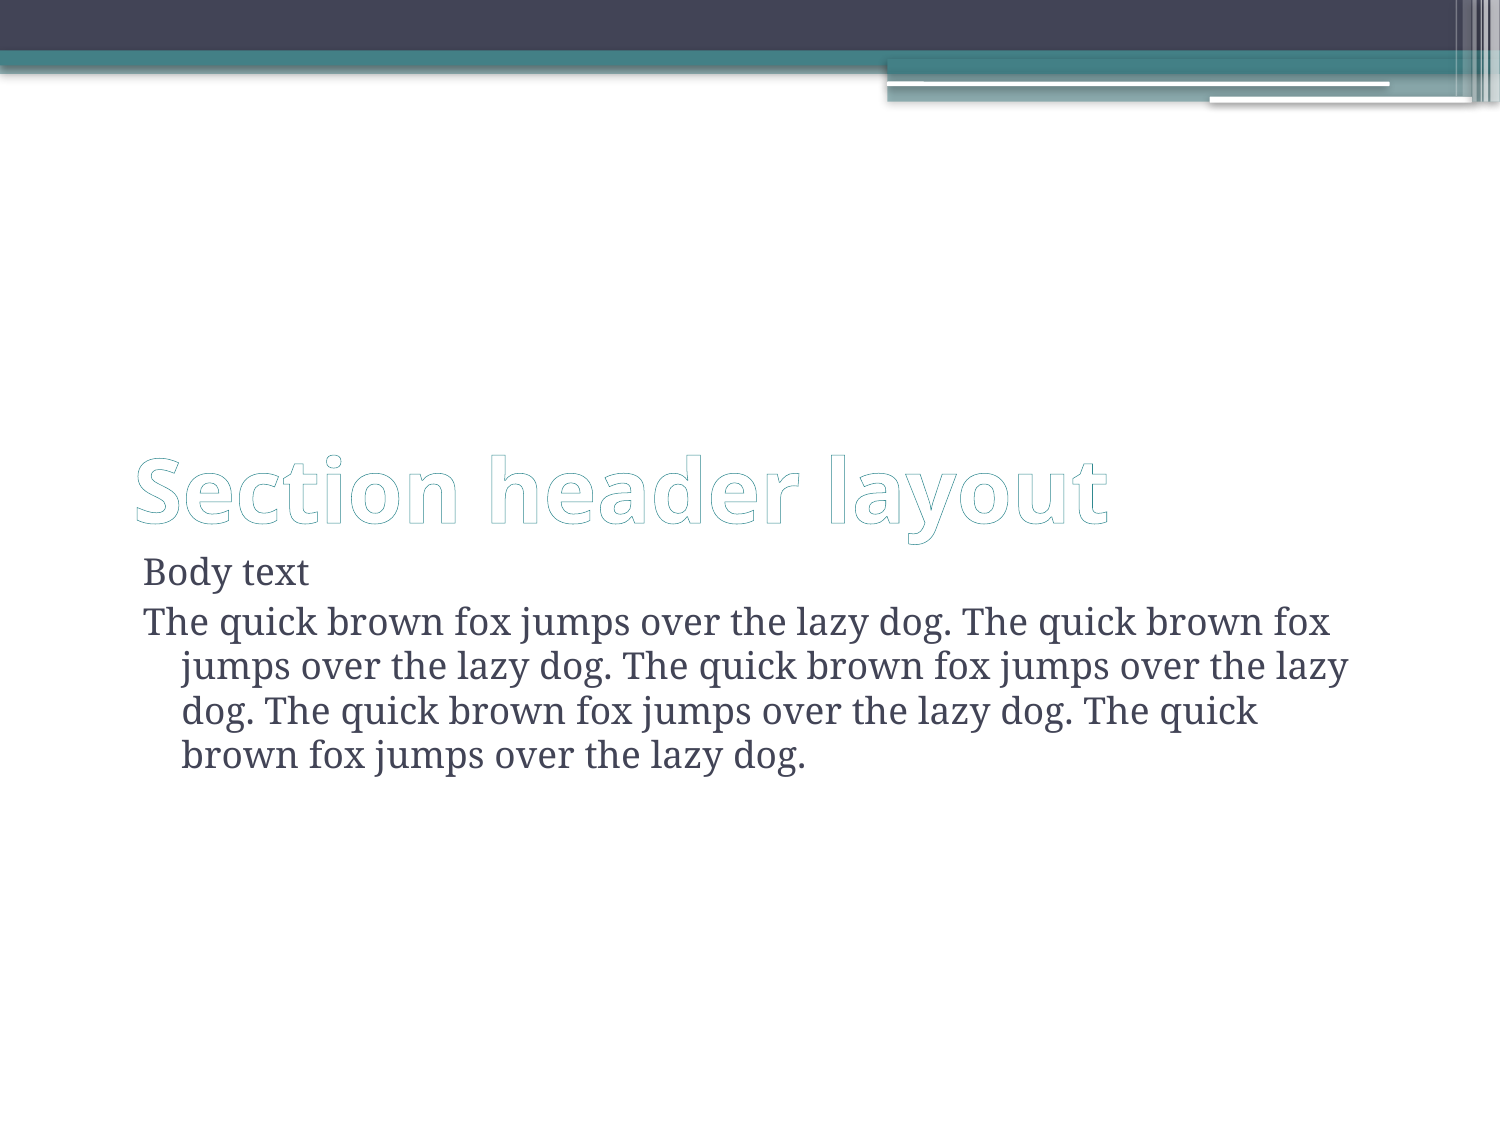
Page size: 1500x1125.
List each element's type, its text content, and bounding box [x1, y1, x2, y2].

title Section header layout [118, 324, 1394, 540]
list Body text The quick brown fox jumps over the lazy dog. The quick brown fox jumps over the lazy dog. The quick brown fox jumps over the lazy dog. The quick brown fox jumps over the lazy dog. The quick brown fox jumps over the lazy dog. [118, 540, 1394, 789]
